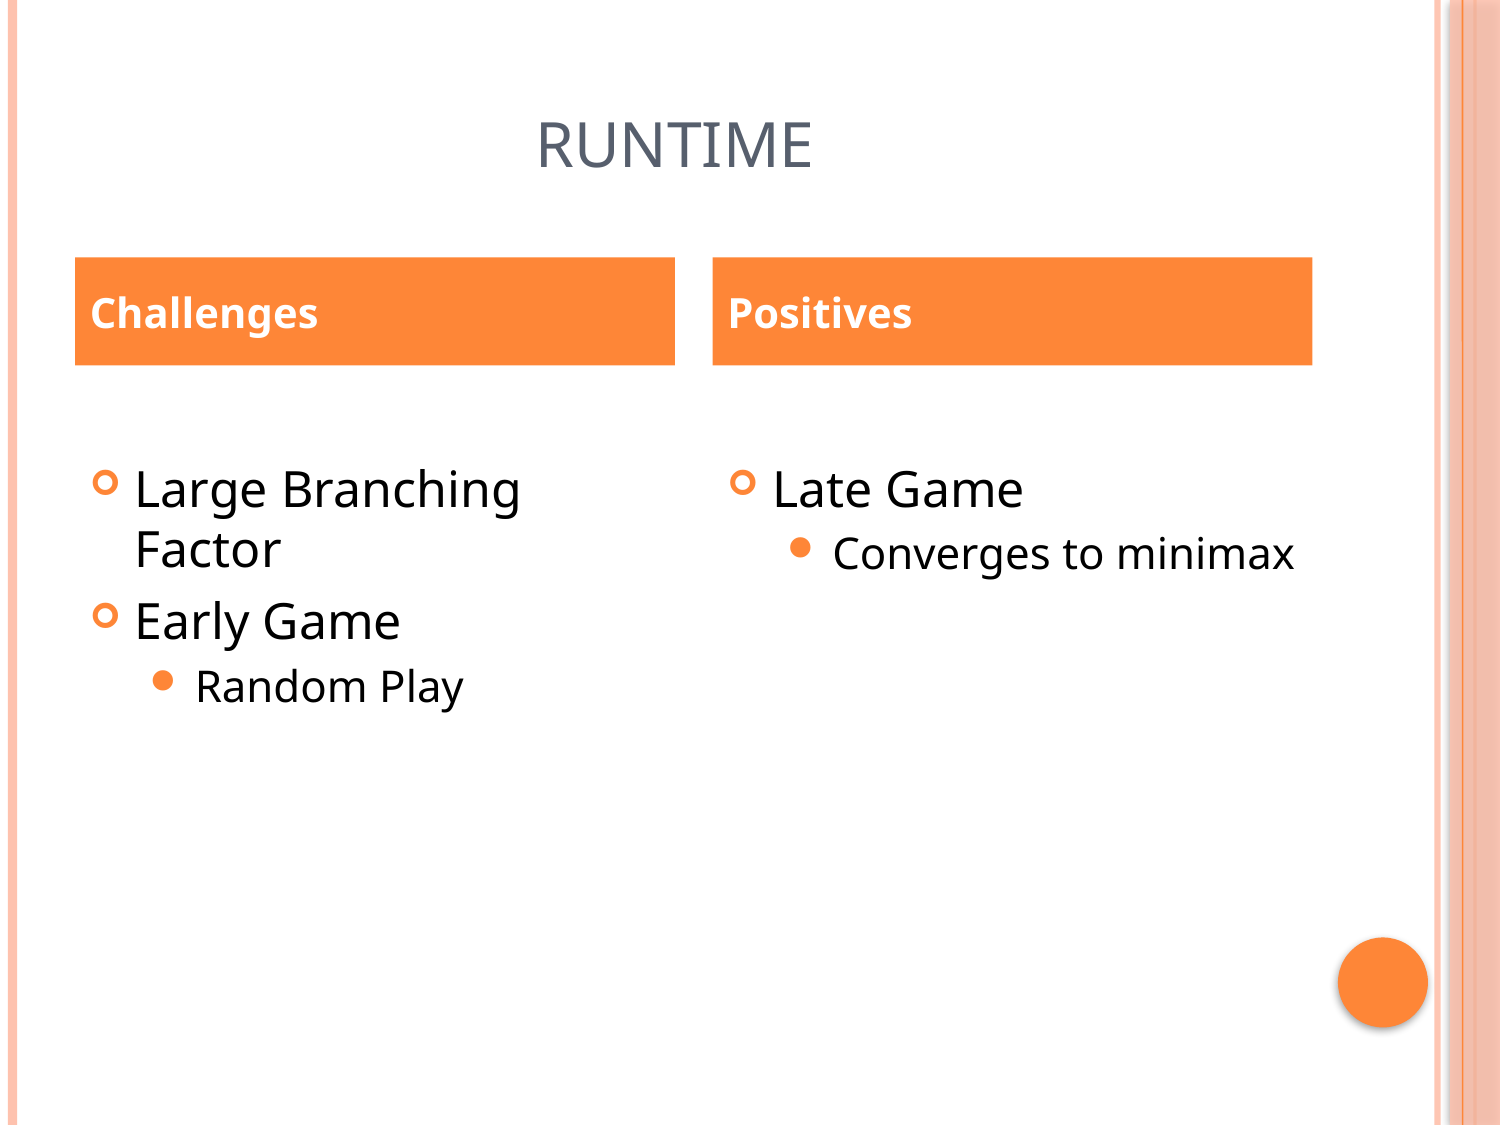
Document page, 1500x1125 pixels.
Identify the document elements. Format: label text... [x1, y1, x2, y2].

list Late Game Converges to minimax [712, 450, 1313, 1088]
list Large Branching Factor Early Game Random Play [75, 450, 675, 1088]
title Runtime [56, 0, 1294, 188]
list Positives [712, 257, 1313, 366]
list Challenges [75, 257, 675, 366]
